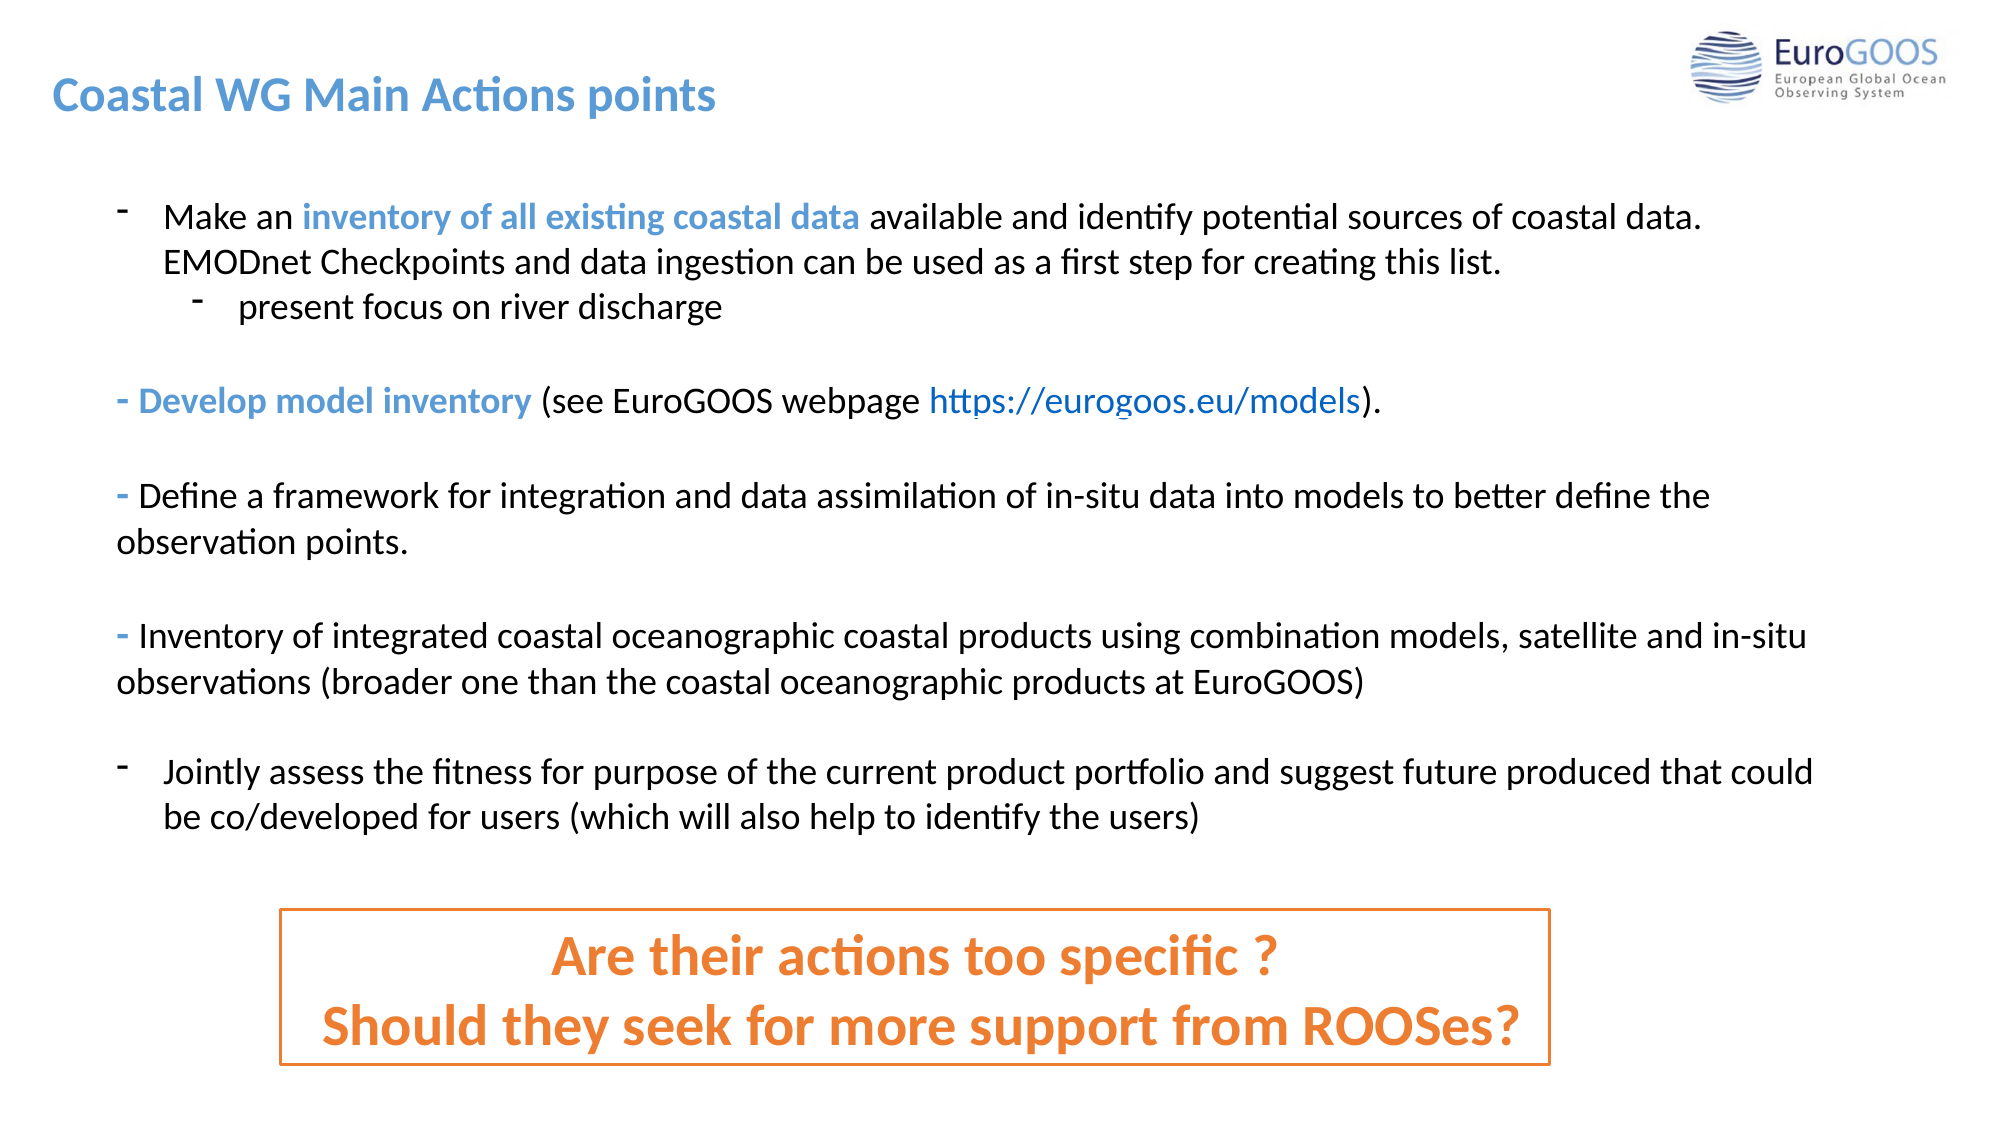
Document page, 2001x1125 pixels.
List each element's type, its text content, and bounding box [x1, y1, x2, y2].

text_box Coastal WG Main Actions points [37, 53, 1946, 129]
text_box Make an inventory of all existing coastal data available and identify potential sources of coastal data. EMODnet Checkpoints and data ingestion can be used as a first step for creating this list. present focus on river discharge - Develop model inventory (see EuroGOOS webpage https://eurogoos.eu/models). - Define a framework for integration and data assimilation of in-situ data into models to better define the observation points. - Inventory of integrated coastal oceanographic coastal products using combination models, satellite and in-situ observations (broader one than the coastal oceanographic products at EuroGOOS) Jointly assess the fitness for purpose of the current product portfolio and suggest future produced that could be co/developed for users (which will also help to identify the users) [101, 184, 1873, 1035]
picture [1676, 22, 1959, 110]
text_box Are their actions too specific ? Should they seek for more support from ROOSes? [280, 909, 1550, 1065]
